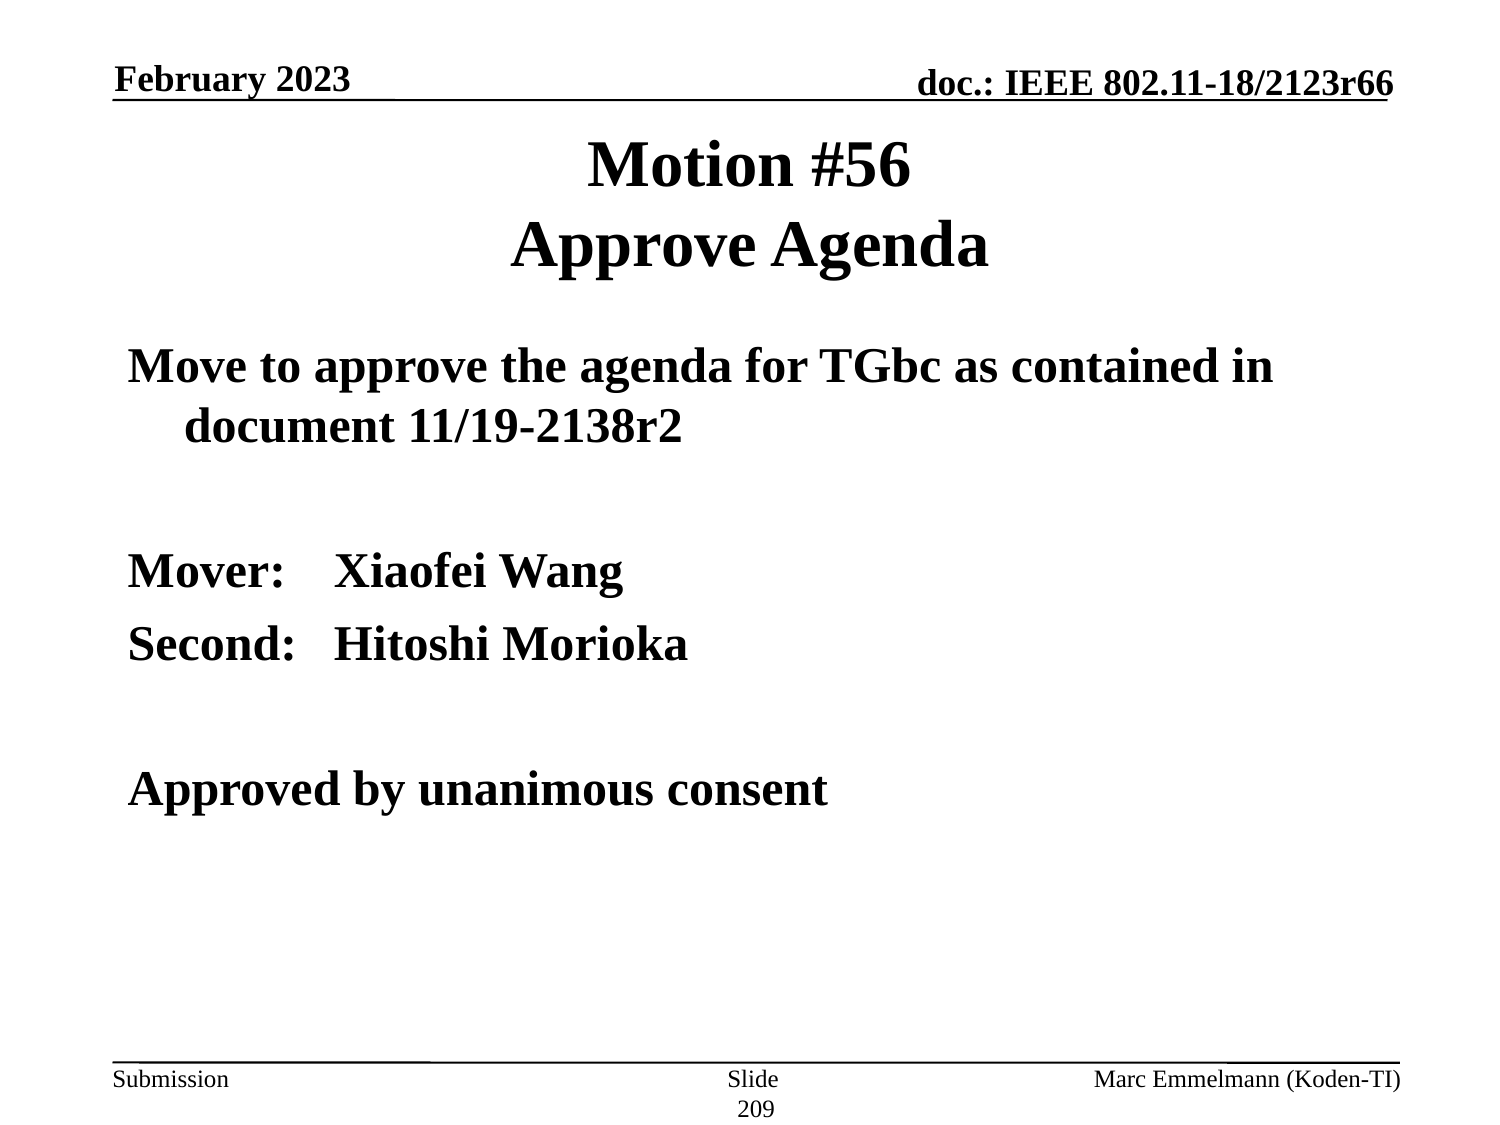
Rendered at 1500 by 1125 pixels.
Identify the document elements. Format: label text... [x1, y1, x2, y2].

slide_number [114, 54, 423, 100]
slide_number Slide 209 [712, 1061, 800, 1123]
footer Marc Emmelmann (Koden-TI) [878, 1061, 1402, 1093]
list Move to approve the agenda for TGbc as contained in document 11/19-2138r2 Mover: Xiaofei Wang Second: Hitoshi Morioka Approved by unanimous consent [112, 324, 1388, 1000]
title Motion #56 Approve Agenda [112, 112, 1388, 288]
